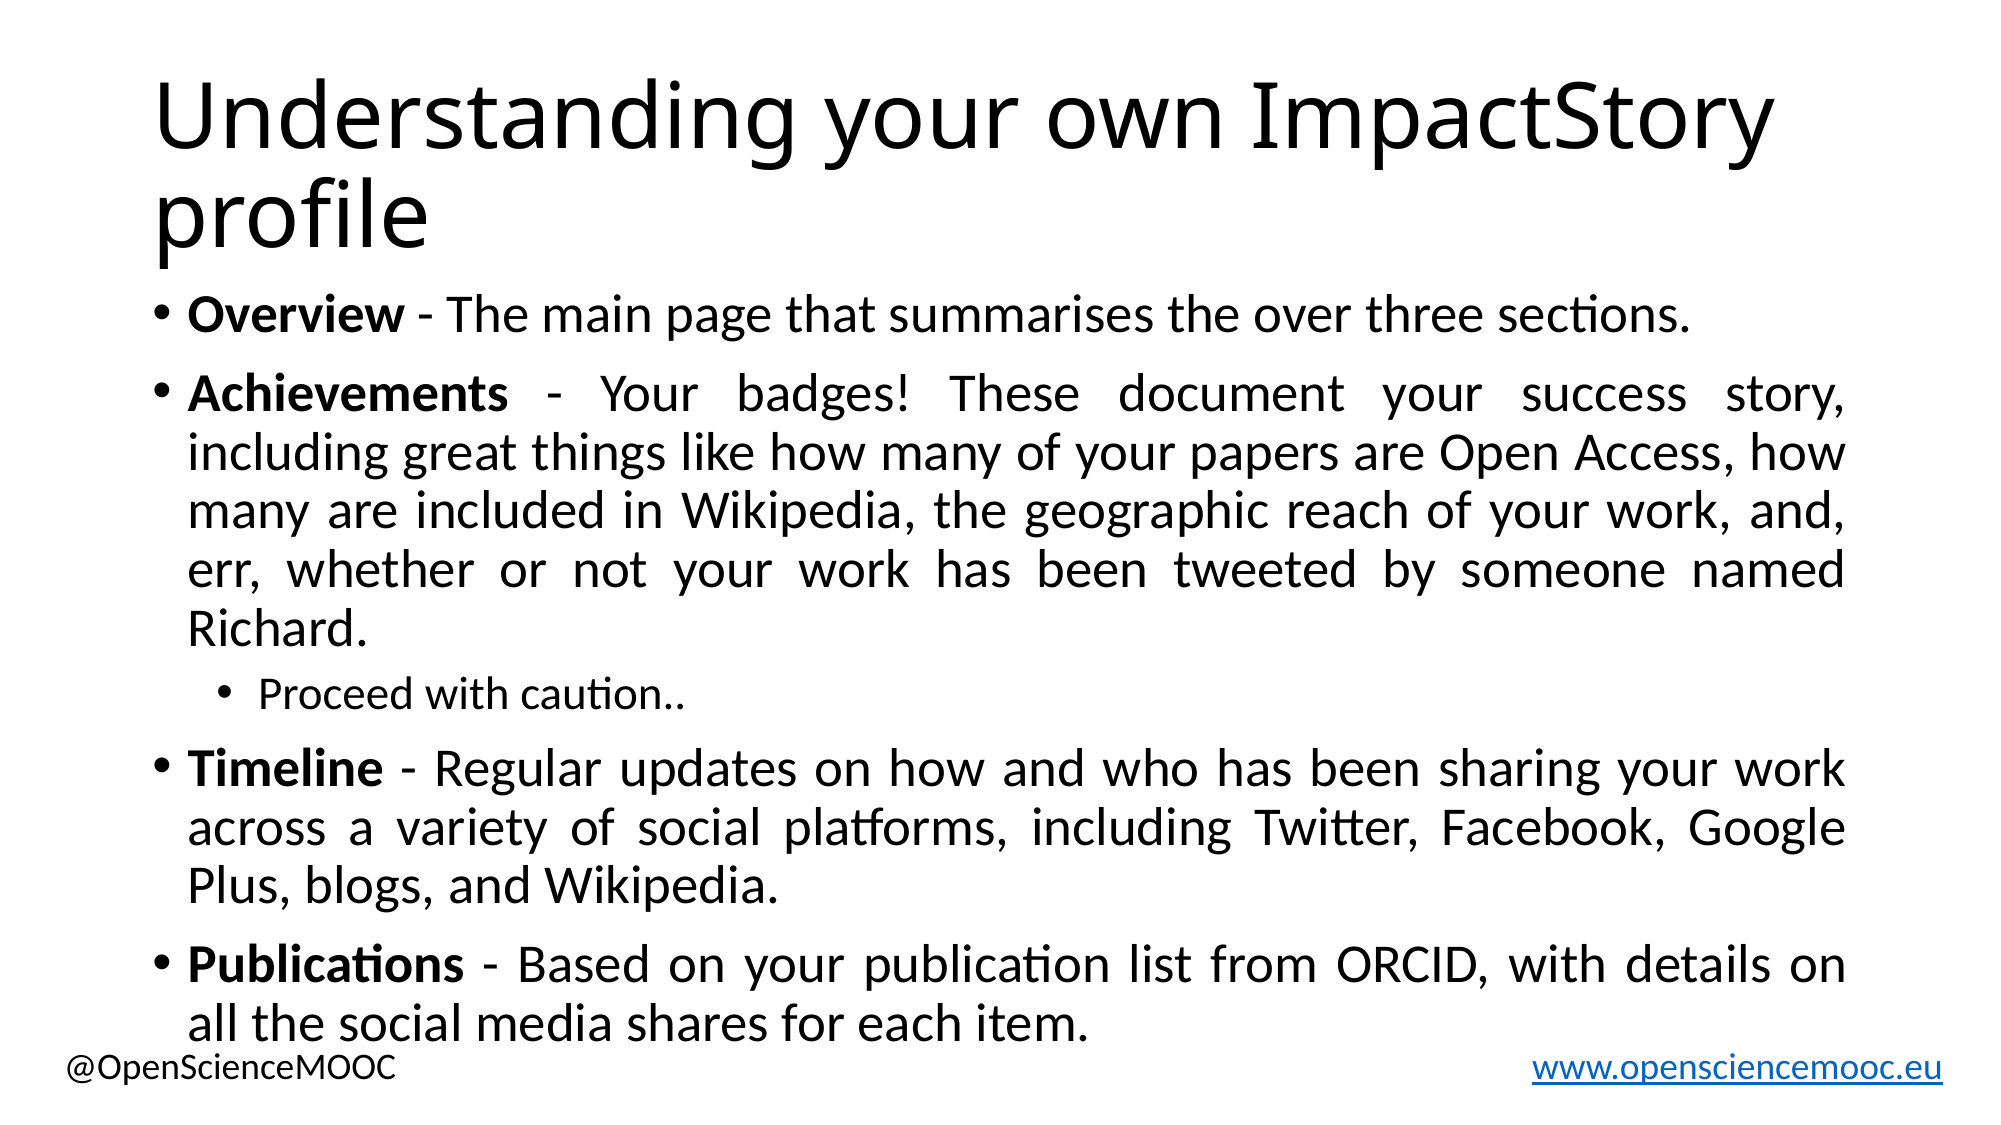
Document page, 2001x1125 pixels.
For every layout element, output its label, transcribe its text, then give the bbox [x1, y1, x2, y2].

text_box @OpenScienceMOOC [49, 1034, 412, 1095]
list Overview - The main page that summarises the over three sections. Achievements - Your badges! These document your success story, including great things like how many of your papers are Open Access, how many are included in Wikipedia, the geographic reach of your work, and, err, whether or not your work has been tweeted by someone named Richard. Proceed with caution.. Timeline - Regular updates on how and who has been sharing your work across a variety of social platforms, including Twitter, Facebook, Google Plus, blogs, and Wikipedia. Publications - Based on your publication list from ORCID, with details on all the social media shares for each item. [137, 277, 1863, 1066]
title Understanding your own ImpactStory profile [137, 59, 1863, 277]
text_box www.opensciencemooc.eu [1517, 1034, 1959, 1095]
